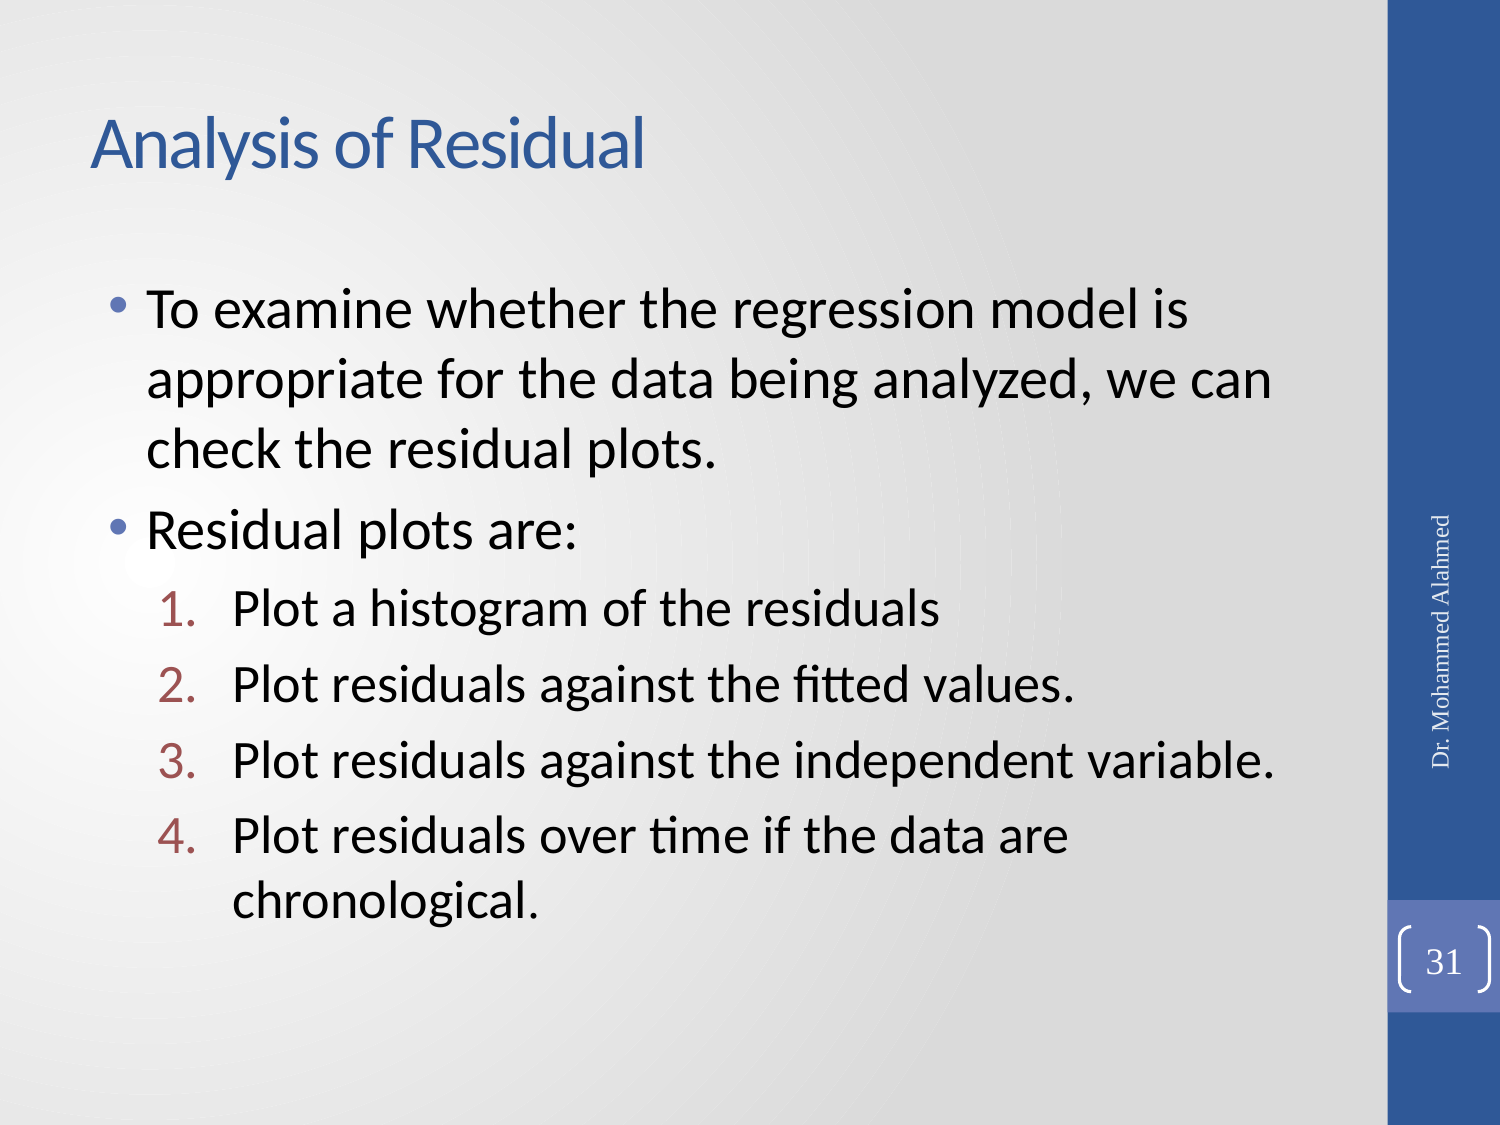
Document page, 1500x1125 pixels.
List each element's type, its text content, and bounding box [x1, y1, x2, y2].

title Analysis of Residual [75, 45, 1325, 233]
list To examine whether the regression model is appropriate for the data being analyzed, we can check the residual plots. Residual plots are: Plot a histogram of the residuals Plot residuals against the fitted values. Plot residuals against the independent variable. Plot residuals over time if the data are chronological. [75, 262, 1325, 1050]
slide_number 31 [1397, 925, 1492, 994]
footer Dr. Mohammed Alahmed [1408, 500, 1469, 889]
